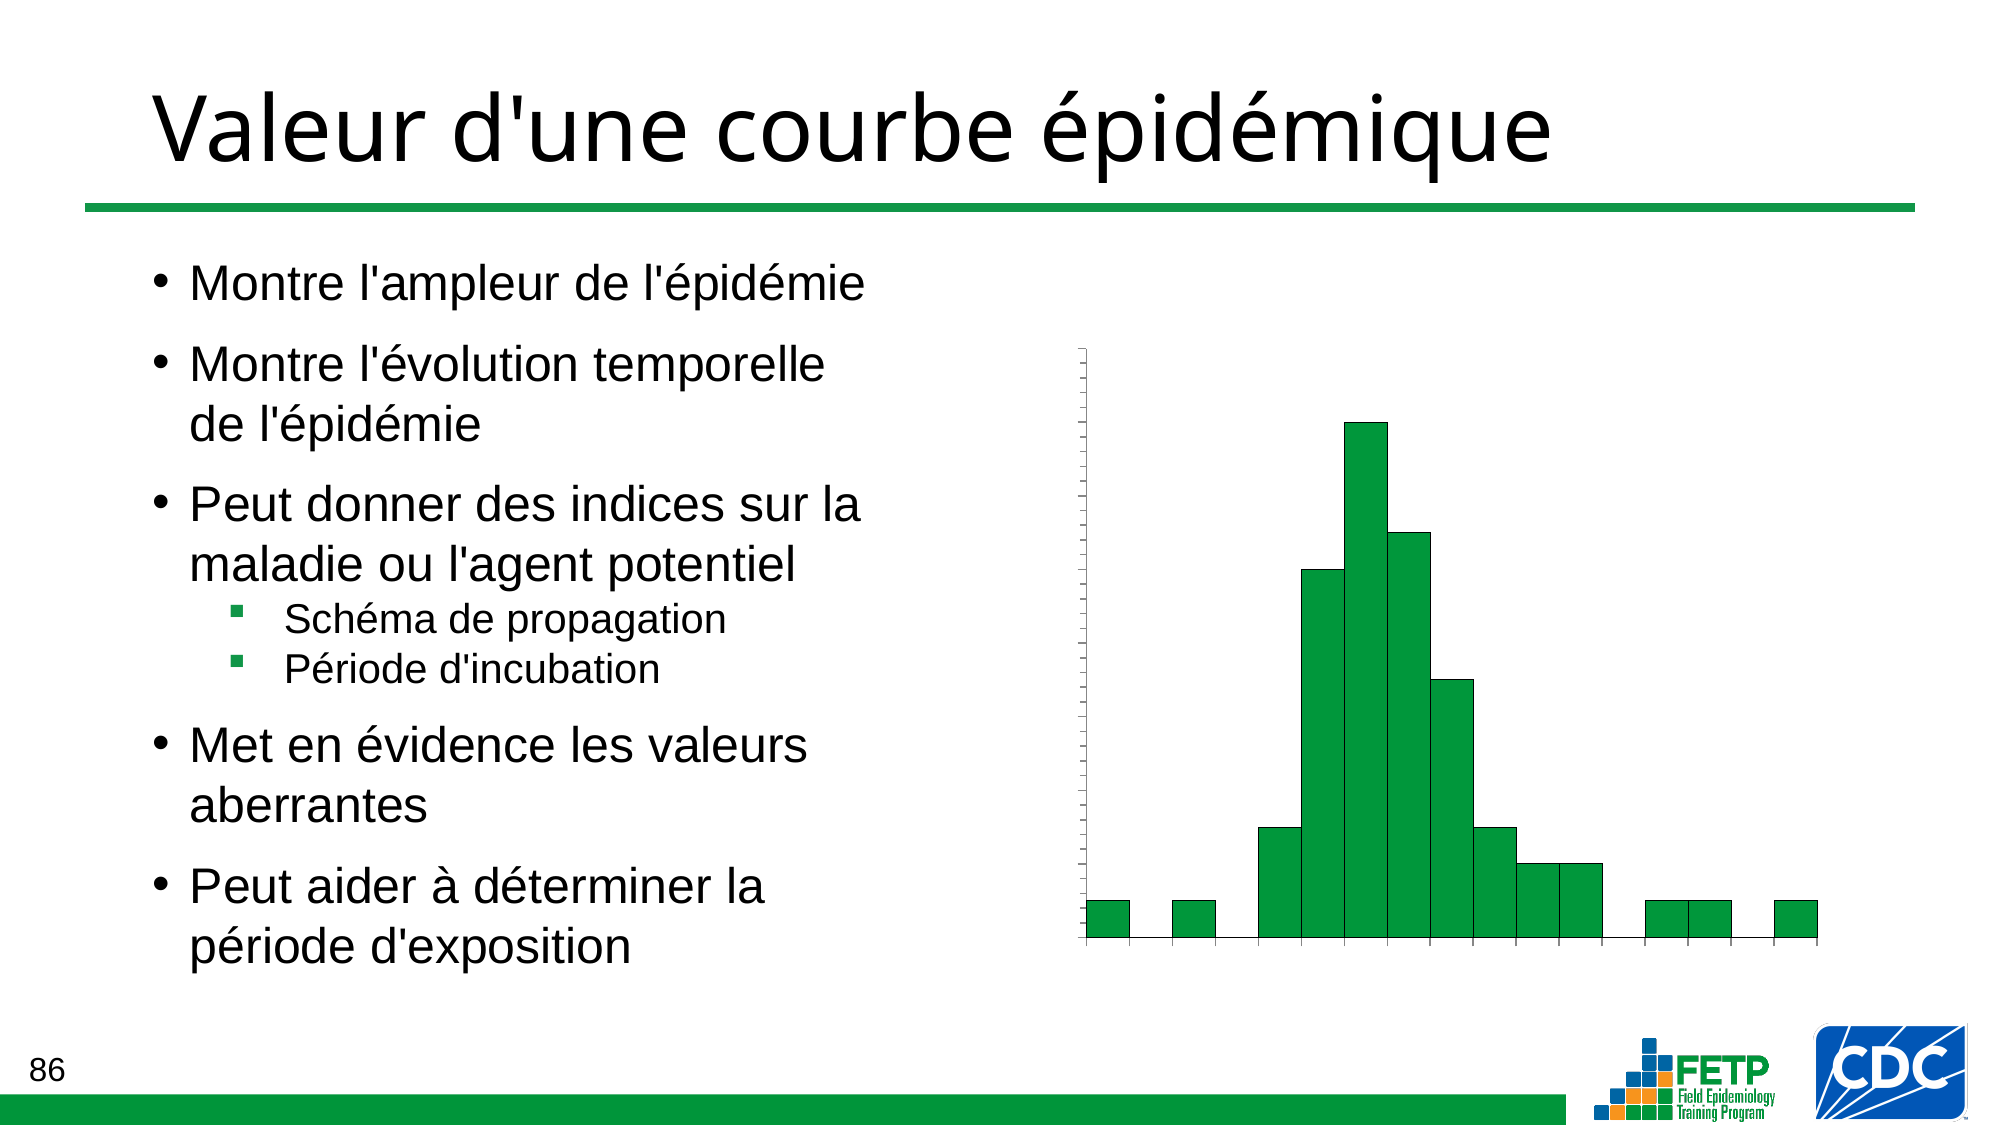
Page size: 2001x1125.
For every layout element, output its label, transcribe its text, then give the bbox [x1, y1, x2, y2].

picture [1594, 1038, 1775, 1122]
title Valeur d'une courbe épidémique [137, 75, 1863, 207]
list Montre l'ampleur de l'épidémie Montre l'évolution temporelle de l'épidémie Peut donner des indices sur la maladie ou l'agent potentiel Schéma de propagation Période d'incubation Met en évidence les valeurs aberrantes Peut aider à déterminer la période d'exposition [137, 242, 1000, 1004]
picture [1813, 1023, 1968, 1122]
chart [1017, 315, 1834, 1004]
